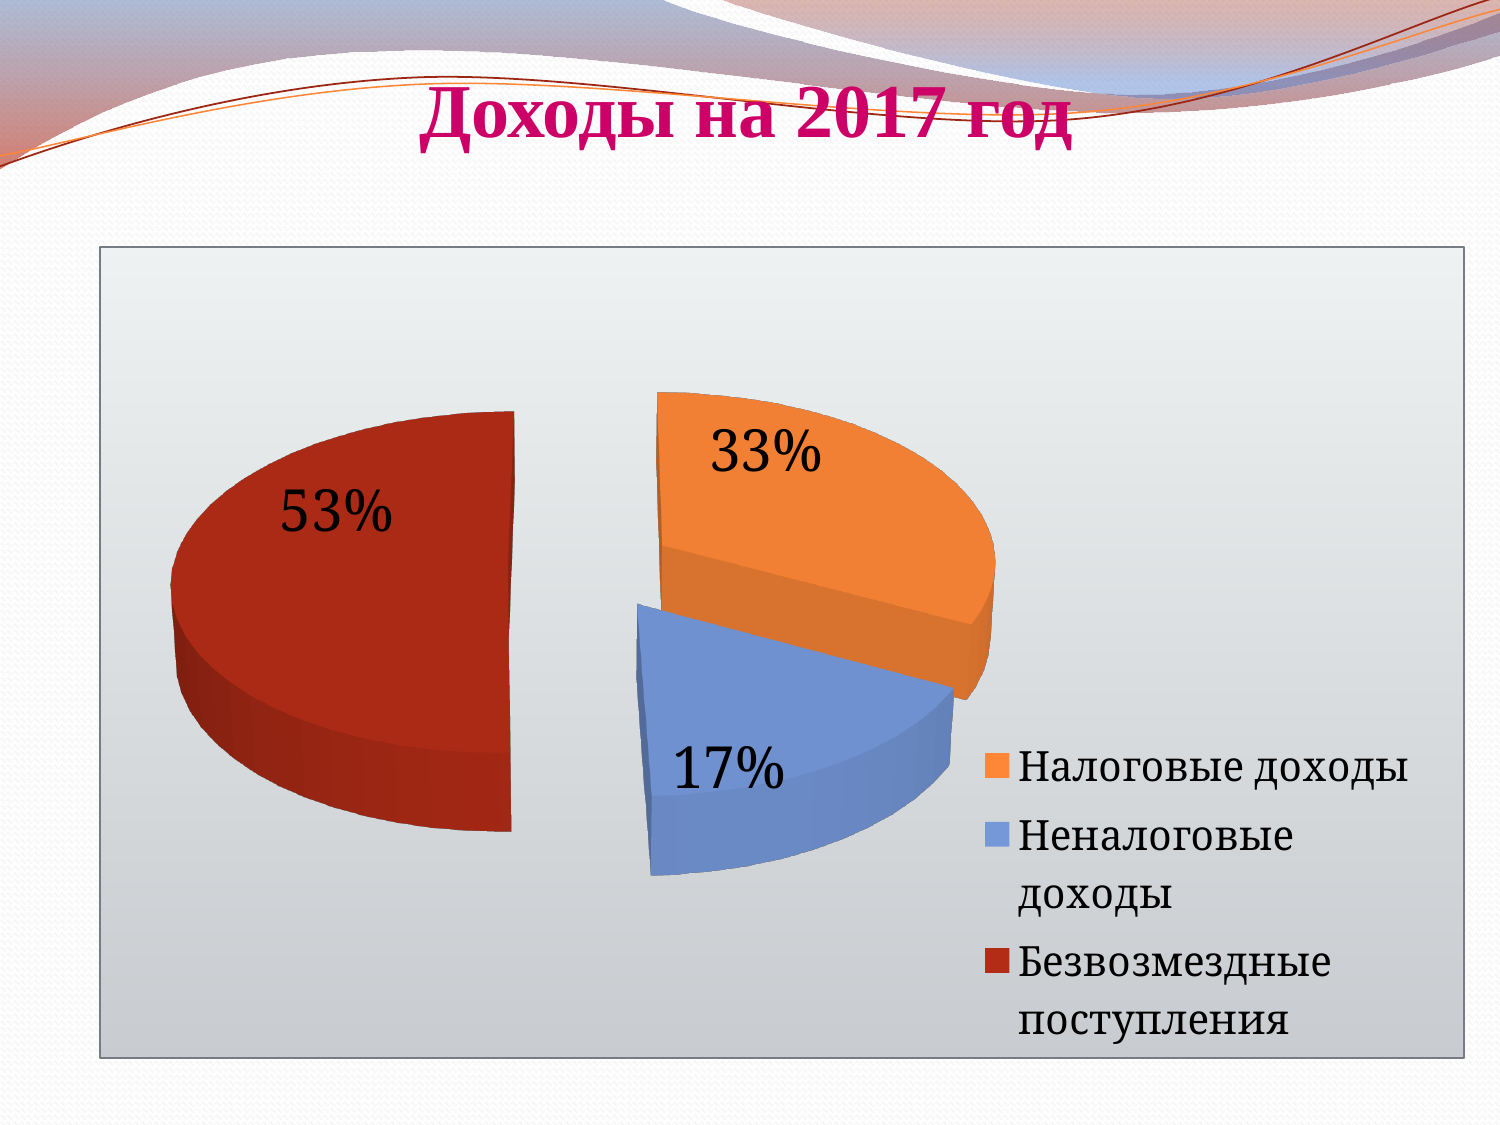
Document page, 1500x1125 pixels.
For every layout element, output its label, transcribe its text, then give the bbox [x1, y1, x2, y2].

chart [58, 245, 1466, 1060]
title Доходы на 2017 год [75, 52, 1418, 153]
